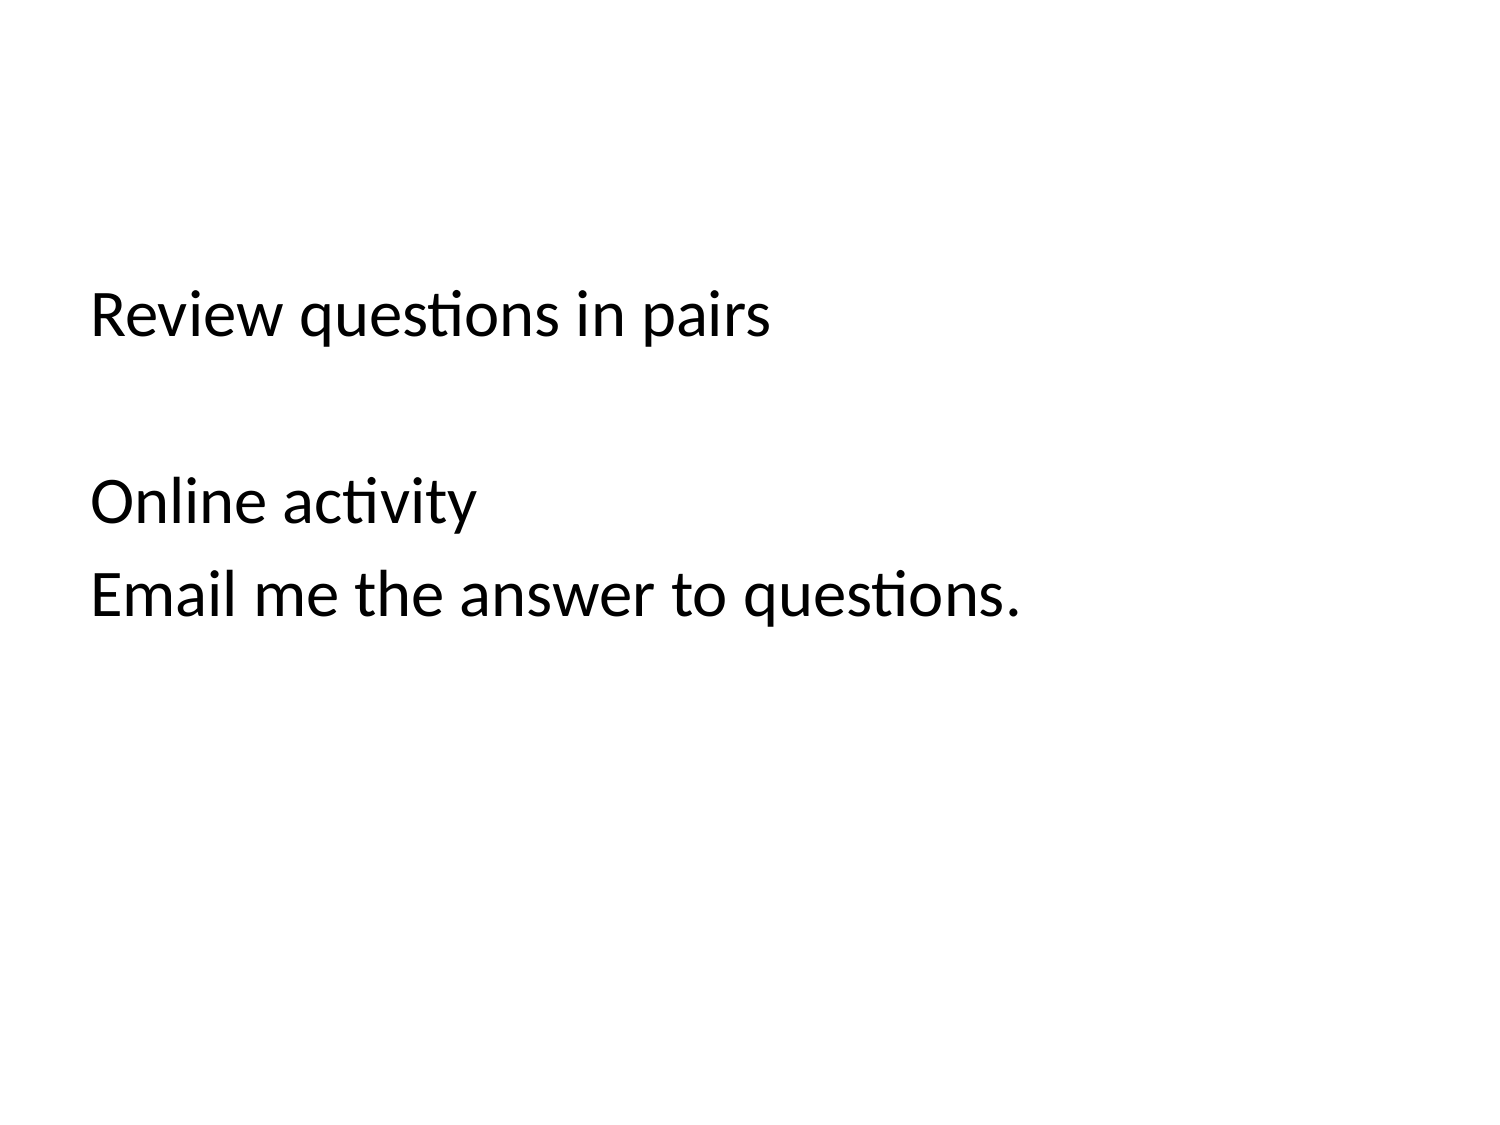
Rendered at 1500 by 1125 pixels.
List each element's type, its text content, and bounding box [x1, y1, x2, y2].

list Review questions in pairs Online activity Email me the answer to questions. [75, 262, 1425, 1005]
